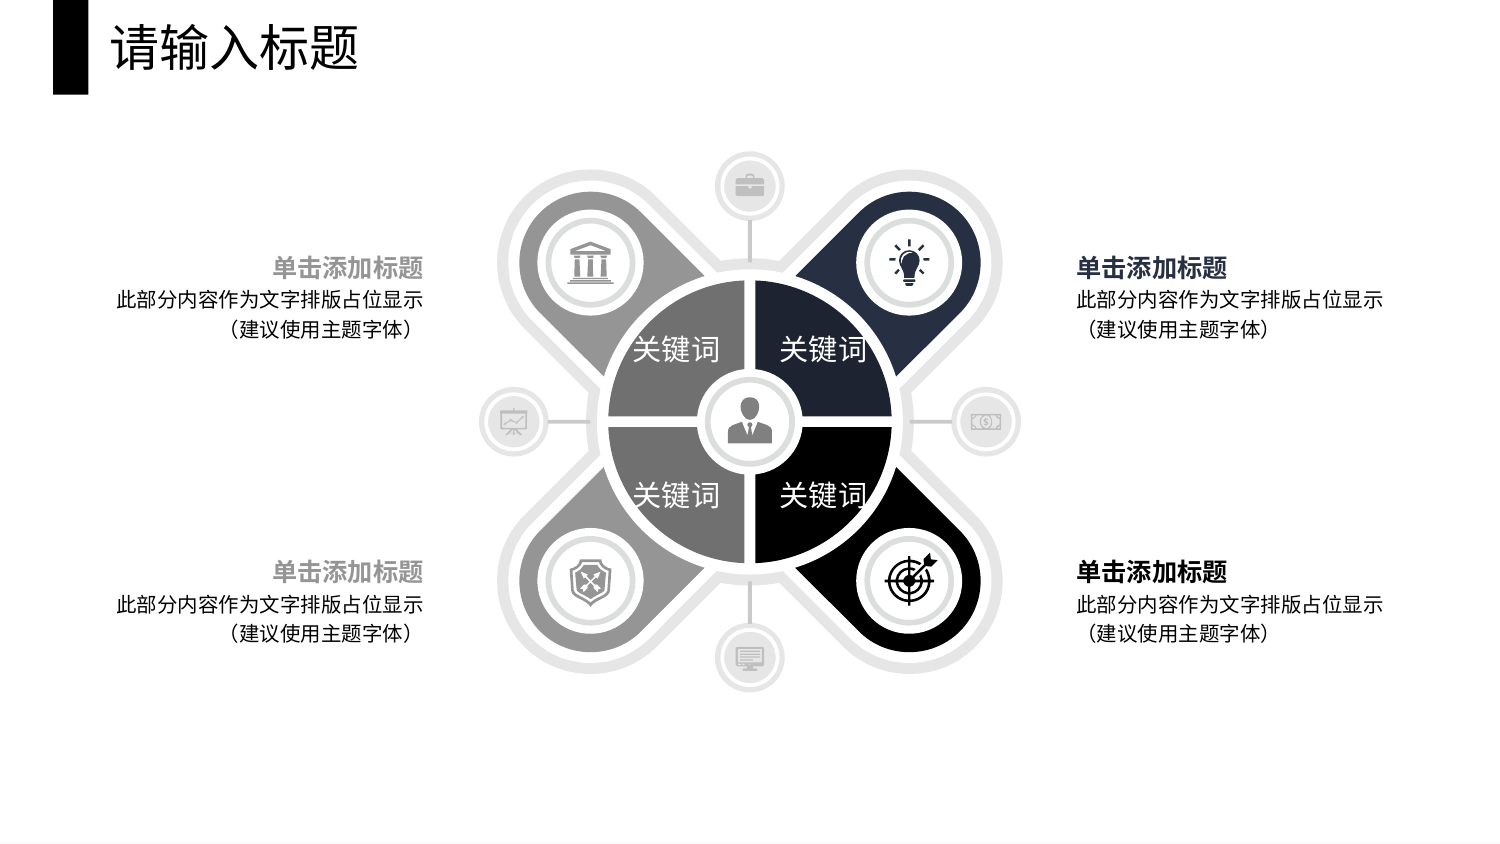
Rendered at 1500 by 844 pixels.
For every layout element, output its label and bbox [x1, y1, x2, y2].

text_box [475, 147, 1025, 696]
text_box [29, 251, 436, 342]
text_box [1064, 251, 1471, 342]
text_box [29, 556, 436, 646]
text_box [52, 0, 396, 95]
text_box [1064, 556, 1471, 646]
